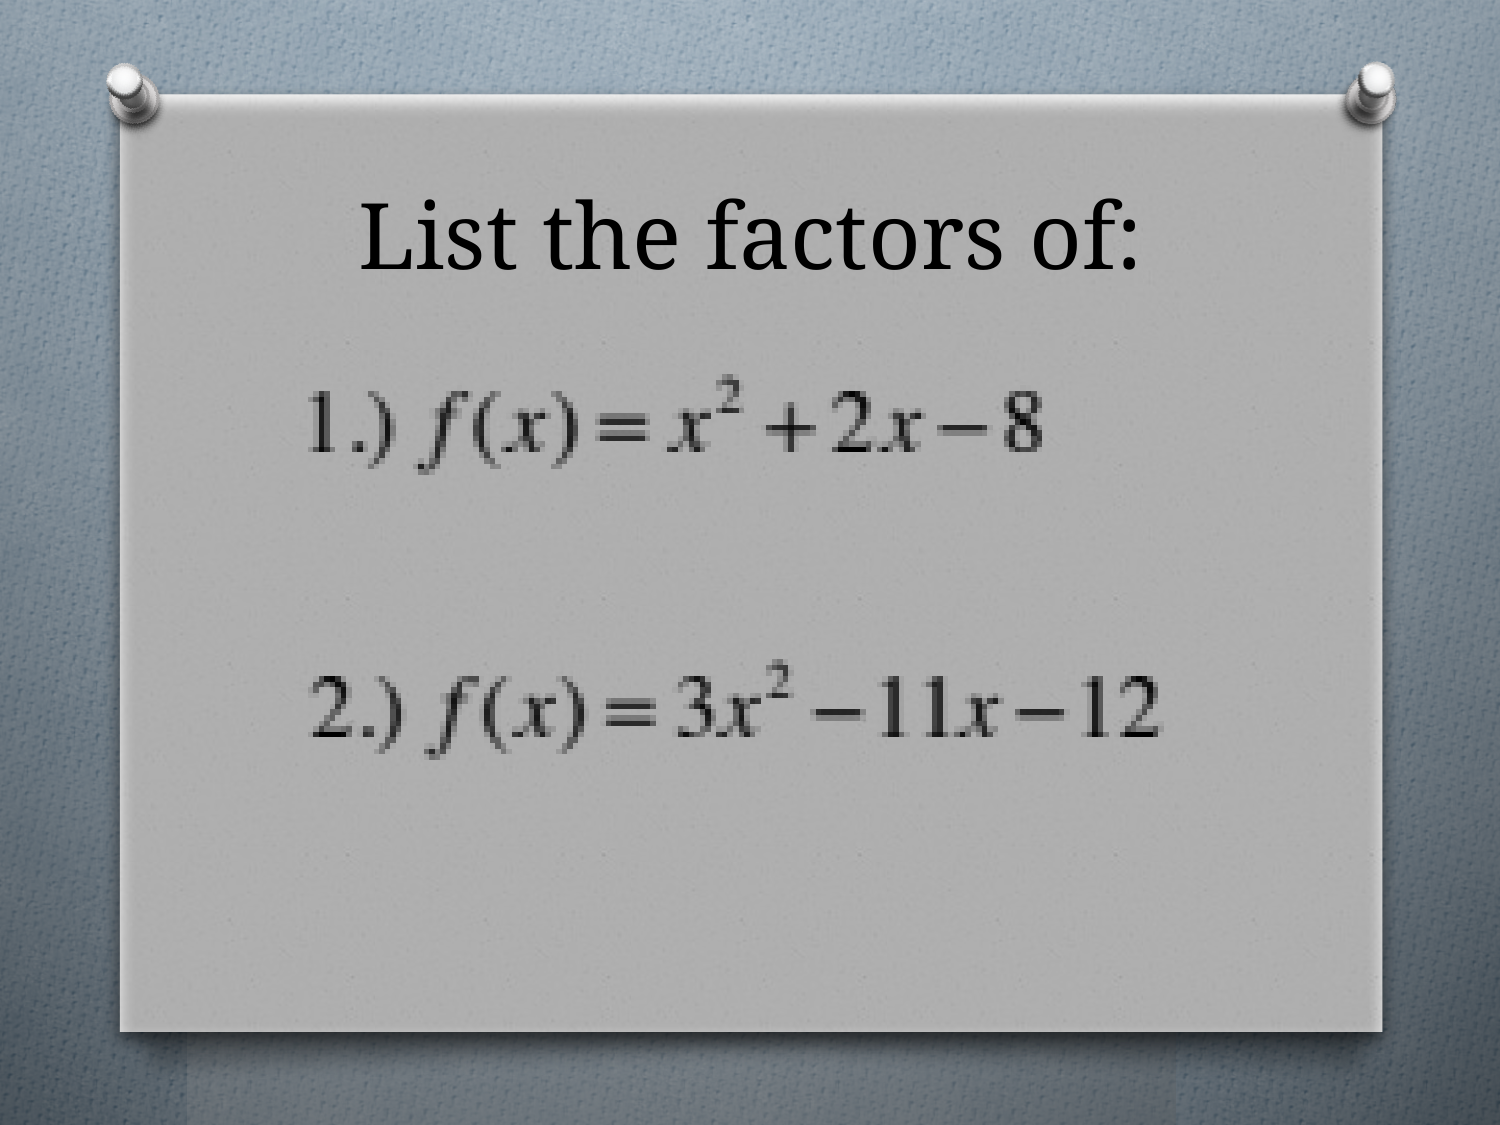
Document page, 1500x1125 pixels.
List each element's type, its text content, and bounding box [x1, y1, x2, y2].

picture [1317, 35, 1439, 156]
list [297, 358, 1171, 767]
title List the factors of: [179, 134, 1323, 332]
picture [75, 29, 198, 153]
